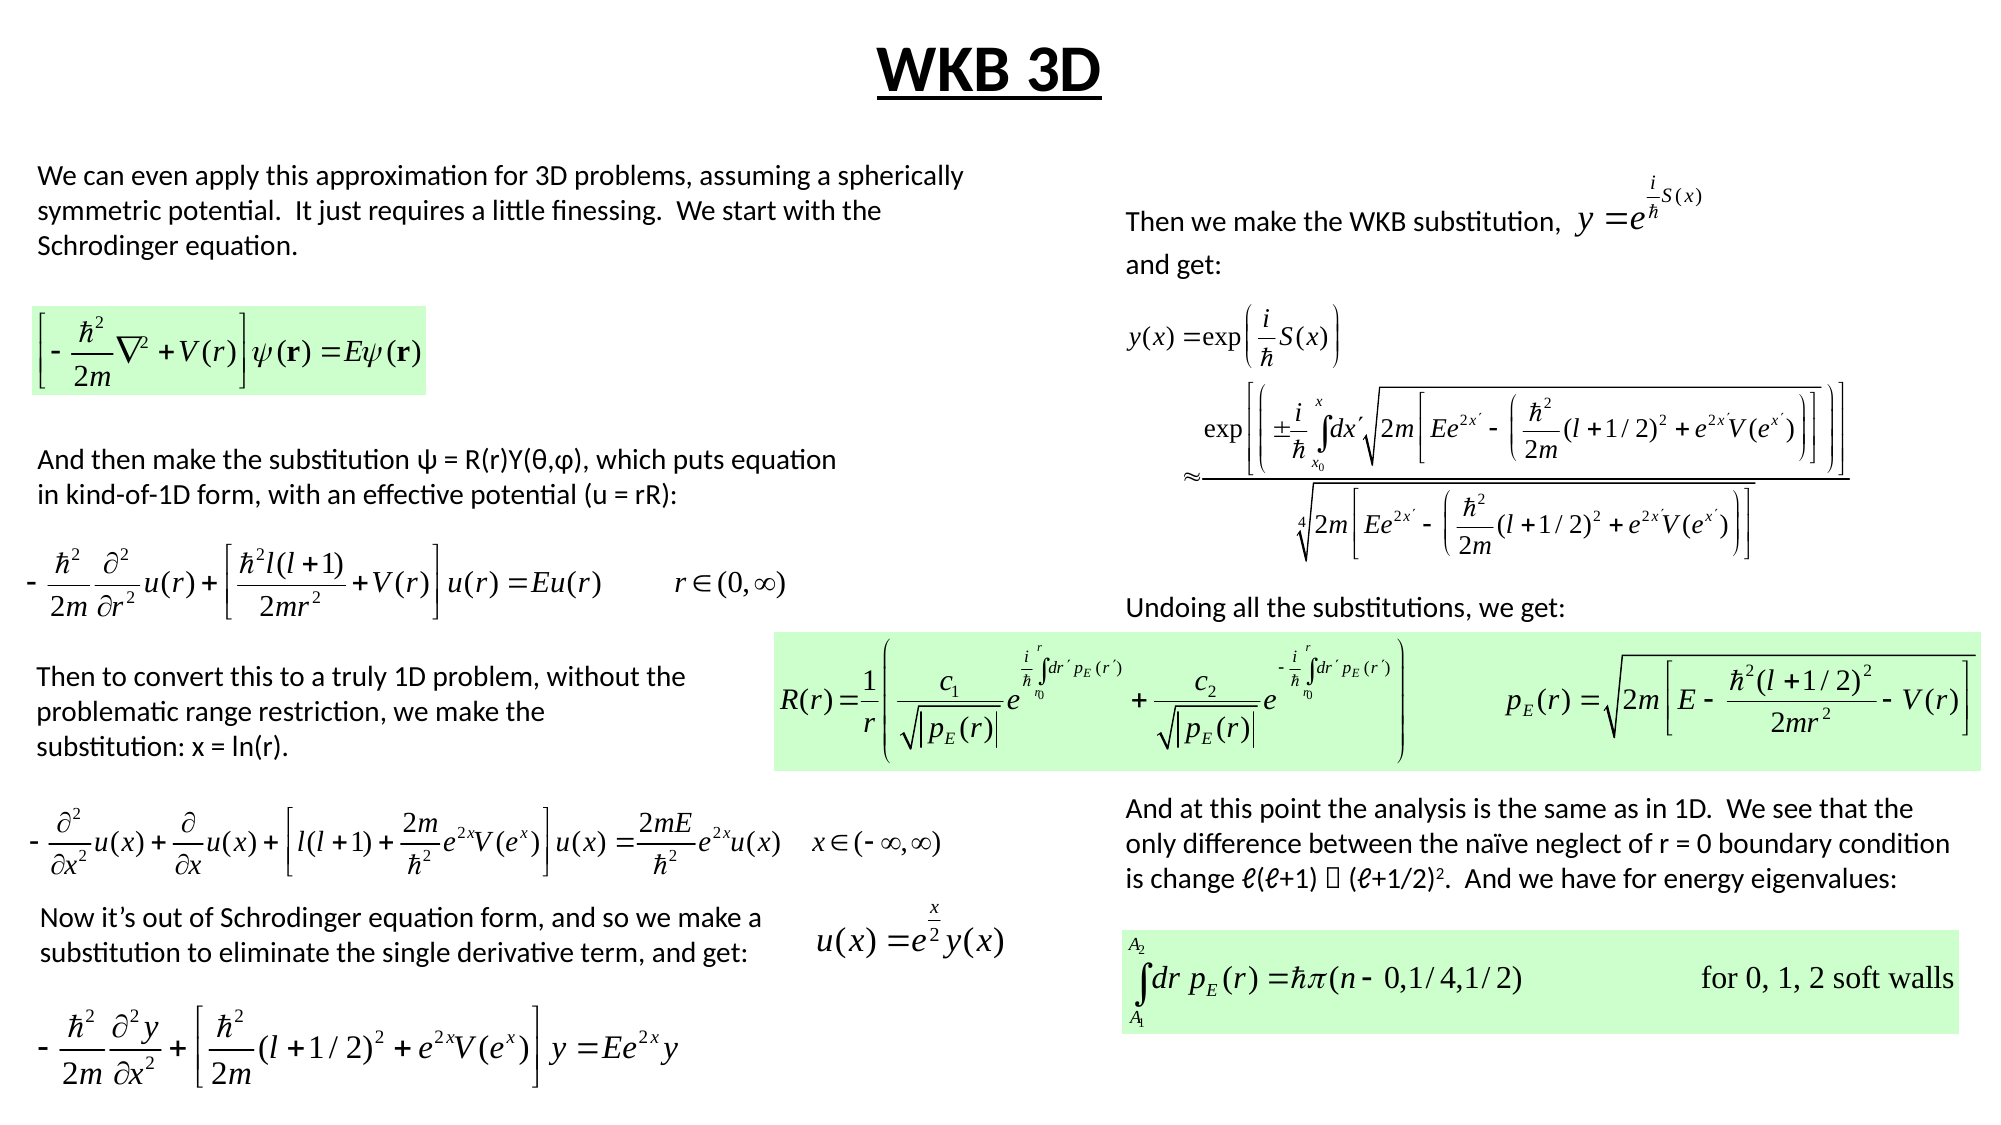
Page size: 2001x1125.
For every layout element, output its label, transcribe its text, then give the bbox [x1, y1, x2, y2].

text_box Now it’s out of Schrodinger equation form, and so we make a substitution to eliminate the single derivative term, and get: [24, 891, 864, 976]
text_box Then to convert this to a truly 1D problem, without the problematic range restriction, we make the substitution: x = ln(r). [21, 650, 704, 770]
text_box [1122, 930, 1959, 1034]
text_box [1122, 299, 1856, 567]
text_box Then we make the WKB substitution, and get: [1110, 194, 1608, 290]
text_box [774, 631, 1981, 772]
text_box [24, 800, 948, 883]
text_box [21, 536, 794, 626]
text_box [811, 891, 1012, 966]
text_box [1568, 167, 1709, 245]
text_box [32, 305, 427, 395]
text_box And then make the substitution ψ = R(r)Y(θ,φ), which puts equation in kind-of-1D form, with an effective potential (u = rR): [22, 432, 861, 518]
text_box WKB 3D [862, 17, 1146, 113]
text_box We can even apply this approximation for 3D problems, assuming a spherically symmetric potential. It just requires a little finessing. We start with the Schrodinger equation. [22, 149, 1023, 269]
text_box Undoing all the substitutions, we get: [1110, 581, 1762, 631]
text_box And at this point the analysis is the same as in 1D. We see that the only difference between the naïve neglect of r = 0 boundary condition is change ℓ(ℓ+1)  (ℓ+1/2)2. And we have for energy eigenvalues: [1110, 781, 1978, 902]
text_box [32, 998, 687, 1095]
